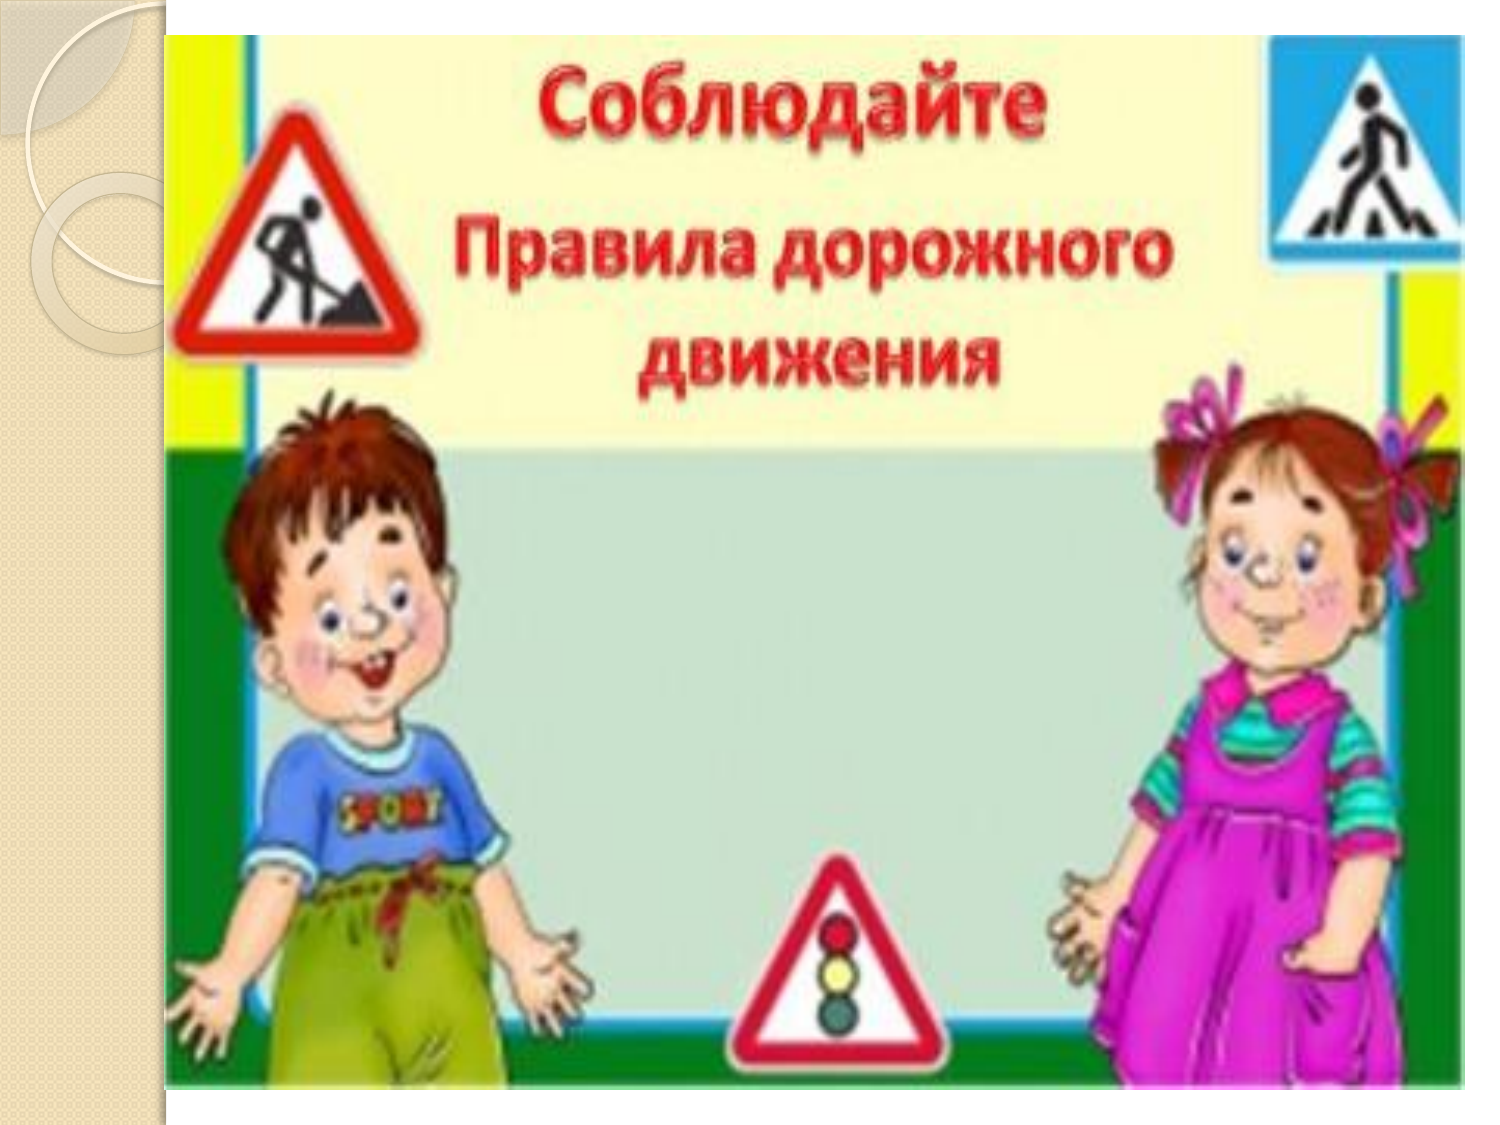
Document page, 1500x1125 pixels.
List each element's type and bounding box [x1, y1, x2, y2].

list [163, 34, 1466, 1091]
